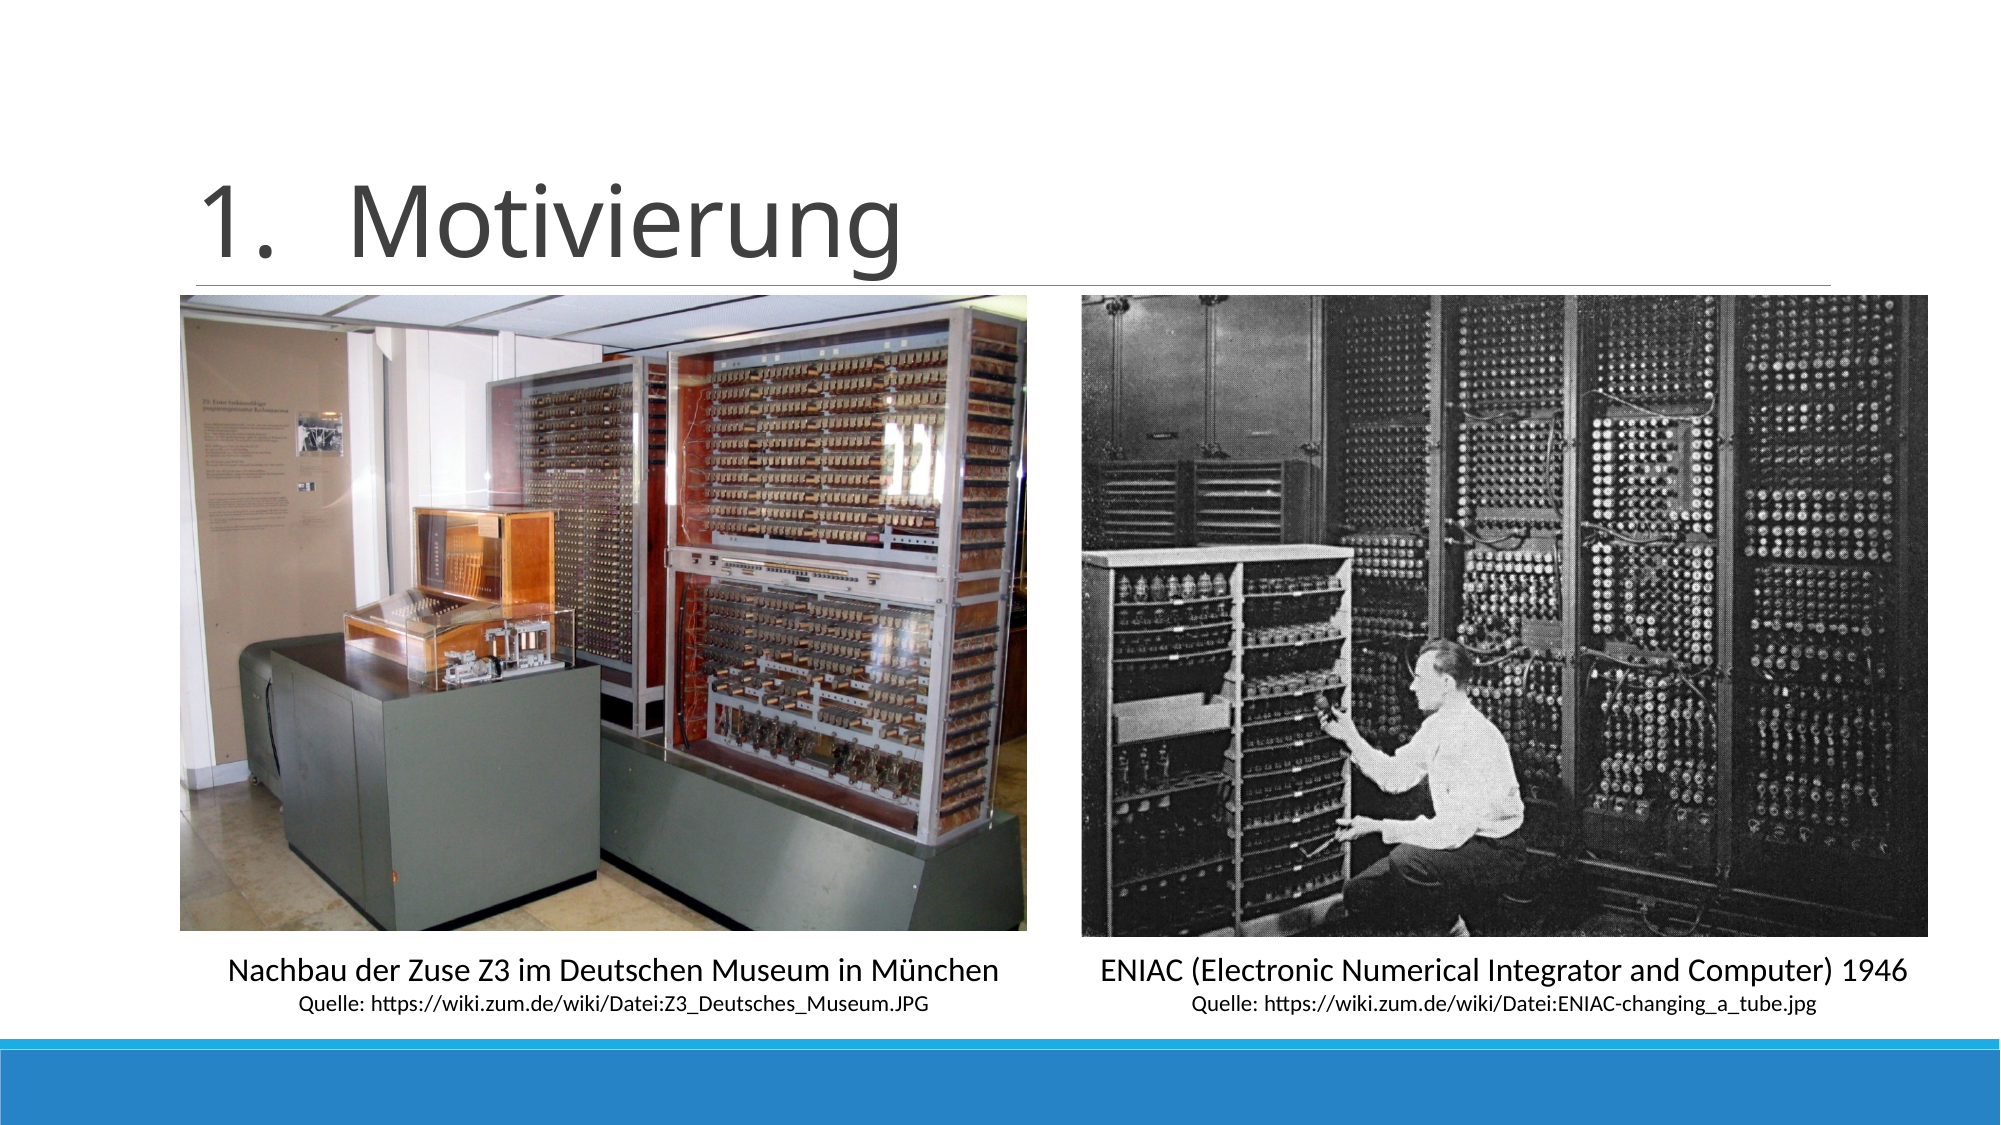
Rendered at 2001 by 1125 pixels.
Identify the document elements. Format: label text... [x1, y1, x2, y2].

title Motivierung [180, 47, 1830, 285]
picture [1081, 295, 1929, 938]
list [179, 295, 1027, 931]
text_box Nachbau der Zuse Z3 im Deutschen Museum in München Quelle: https://wiki.zum.de/wiki/Datei:Z3_Deutsches_Museum.JPG [179, 941, 1049, 1024]
text_box ENIAC (Electronic Numerical Integrator and Computer) 1946 Quelle: https://wiki.zum.de/wiki/Datei:ENIAC-changing_a_tube.jpg [1070, 941, 1939, 1024]
